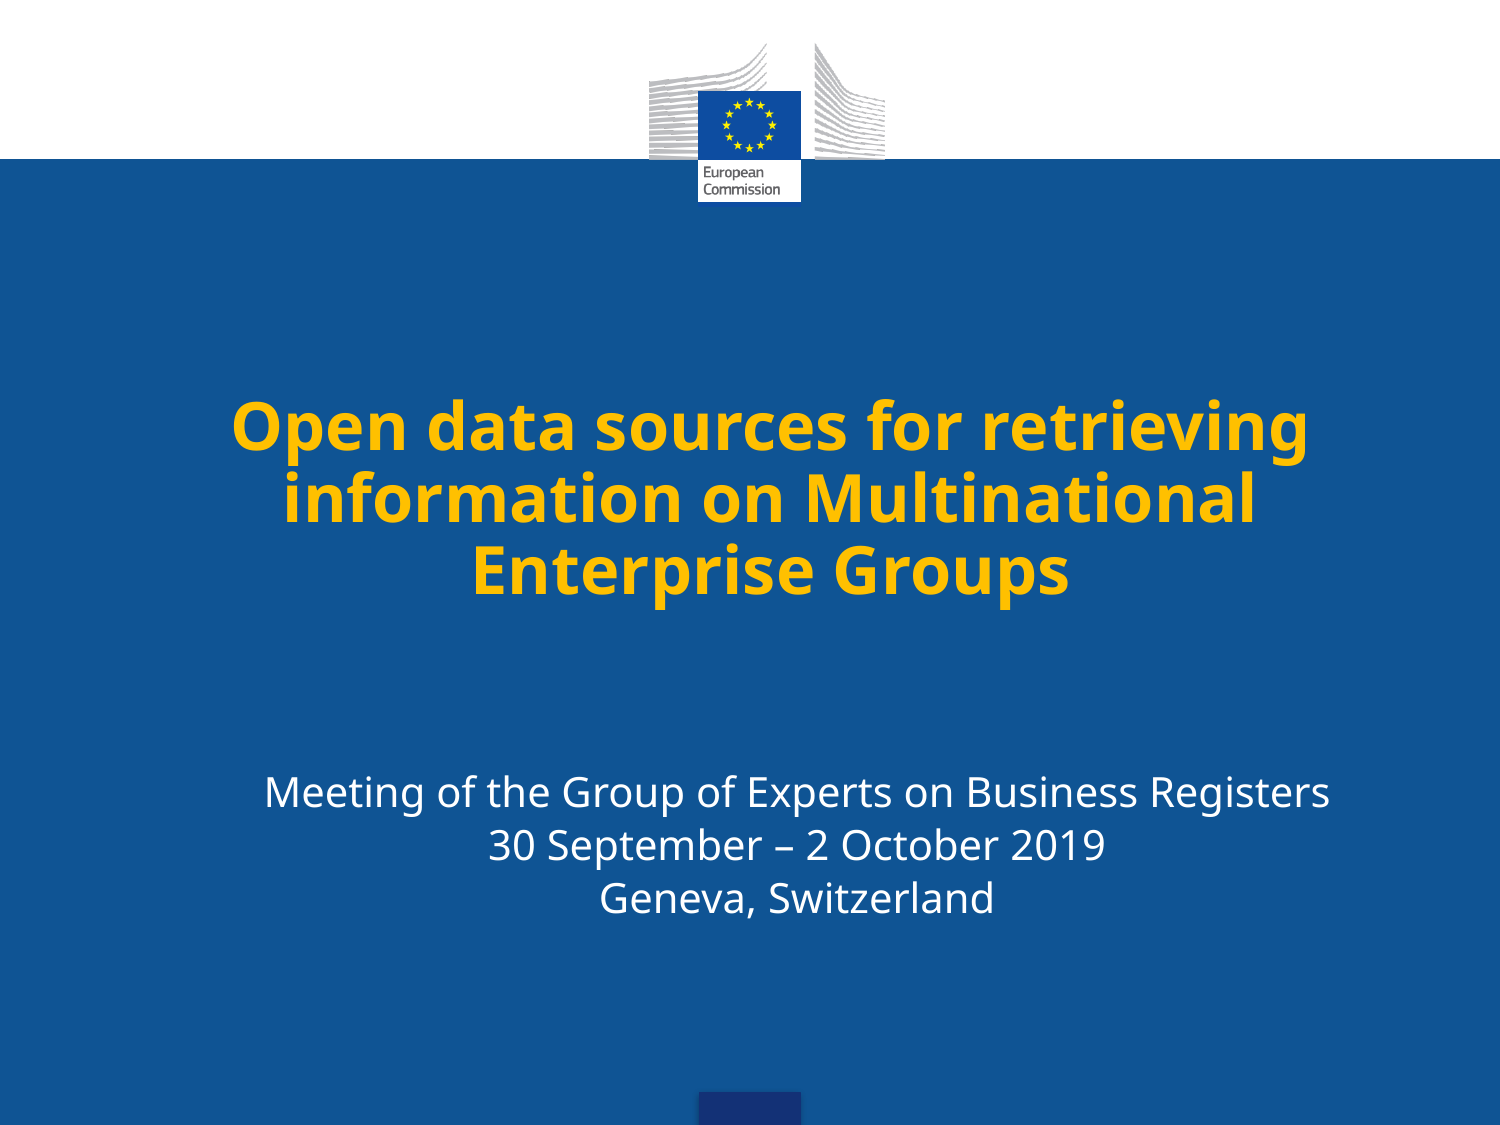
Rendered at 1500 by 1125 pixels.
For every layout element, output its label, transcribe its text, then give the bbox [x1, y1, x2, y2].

text_box Meeting of the Group of Experts on Business Registers 30 September – 2 October 2019 Geneva, Switzerland [123, 705, 1471, 989]
text_box Open data sources for retrieving information on Multinational Enterprise Groups [144, 329, 1397, 672]
